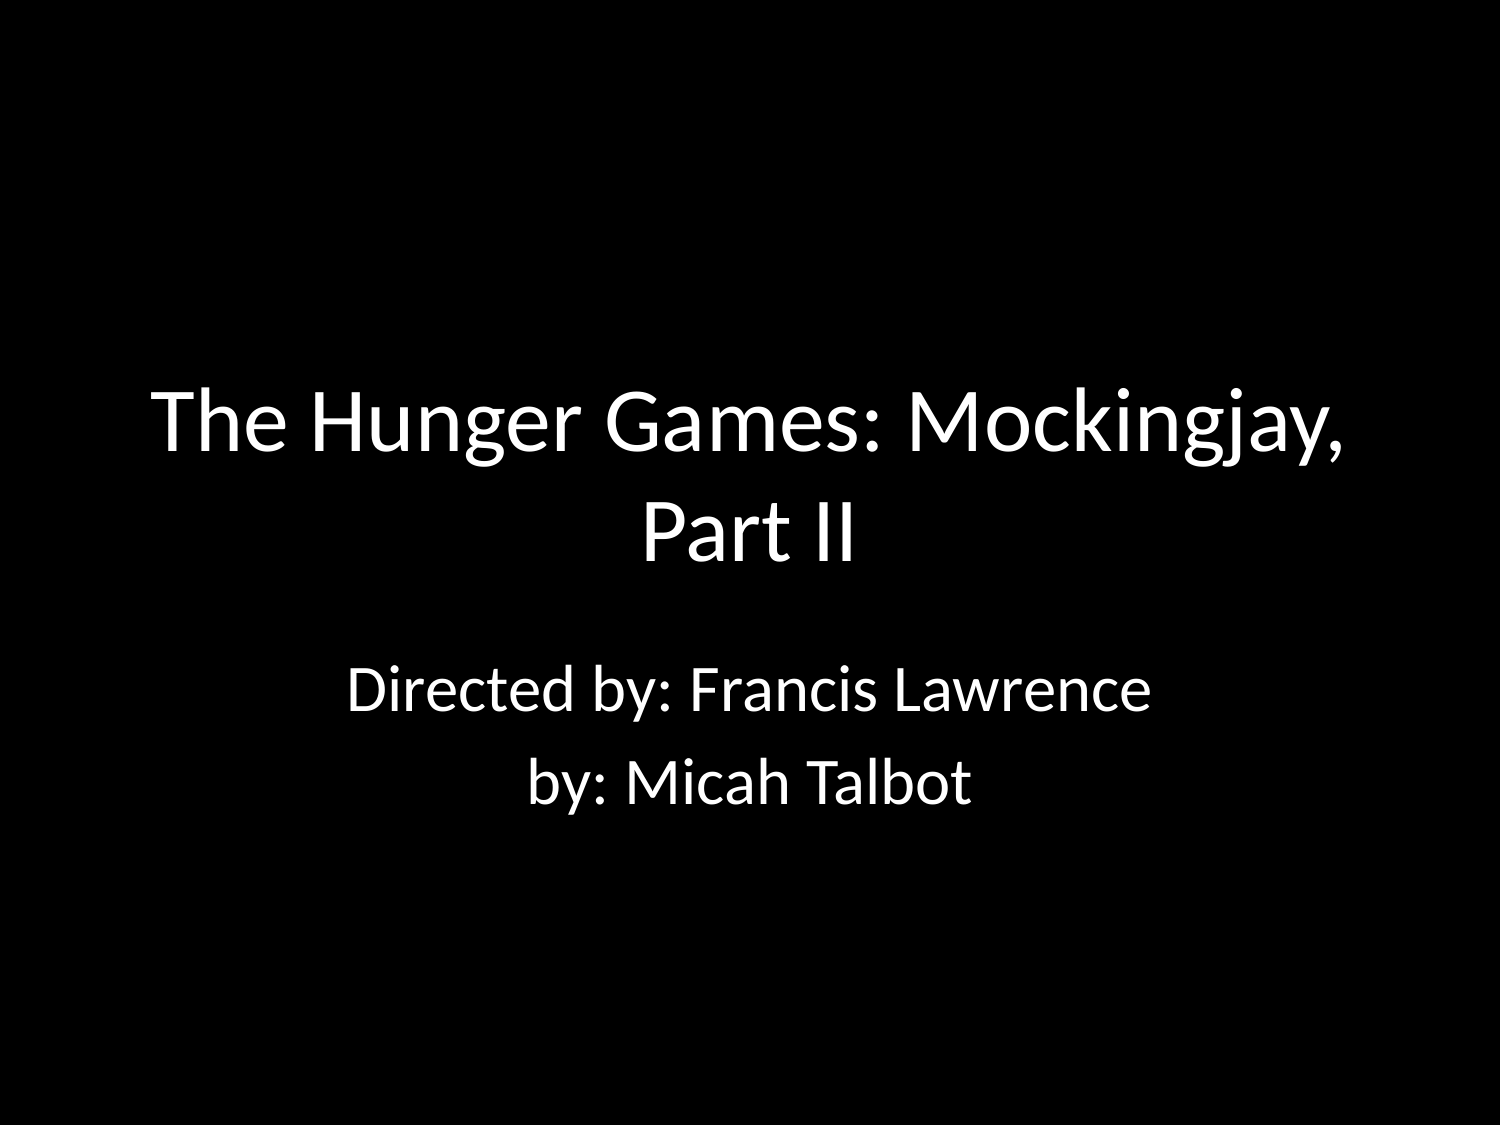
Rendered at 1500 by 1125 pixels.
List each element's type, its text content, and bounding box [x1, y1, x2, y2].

title The Hunger Games: Mockingjay, Part II [112, 349, 1388, 591]
subtitle Directed by: Francis Lawrence by: Micah Talbot [225, 637, 1275, 925]
